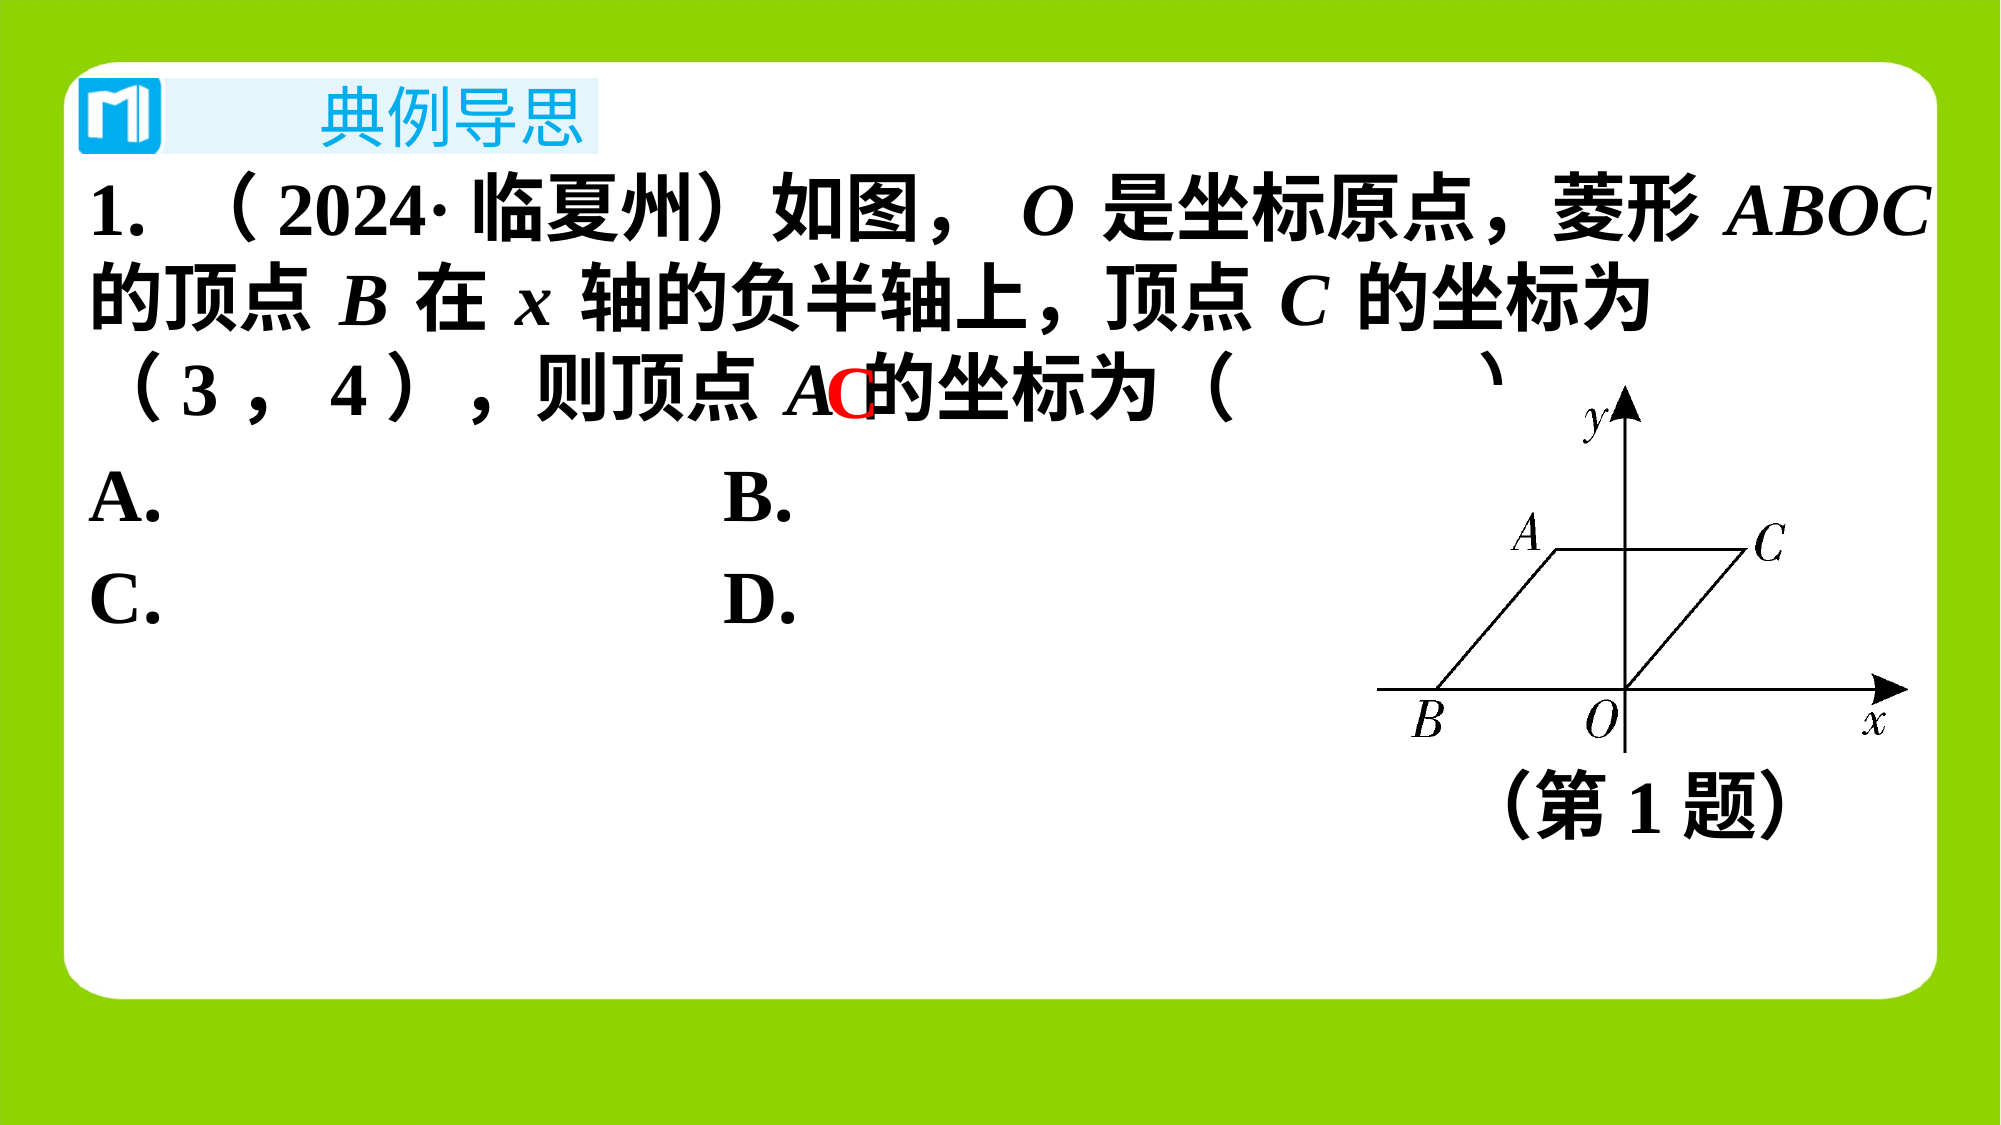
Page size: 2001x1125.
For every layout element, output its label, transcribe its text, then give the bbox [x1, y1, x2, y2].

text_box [1377, 385, 1908, 850]
text_box C [811, 335, 895, 442]
picture [0, 0, 2001, 1125]
text_box 1. （2024·临夏州）如图，O是坐标原点，菱形ABOC 的顶点B在x轴的负半轴上，顶点C的坐标为（3，4），则顶点A的坐标为（ C ） [88, 160, 1974, 434]
